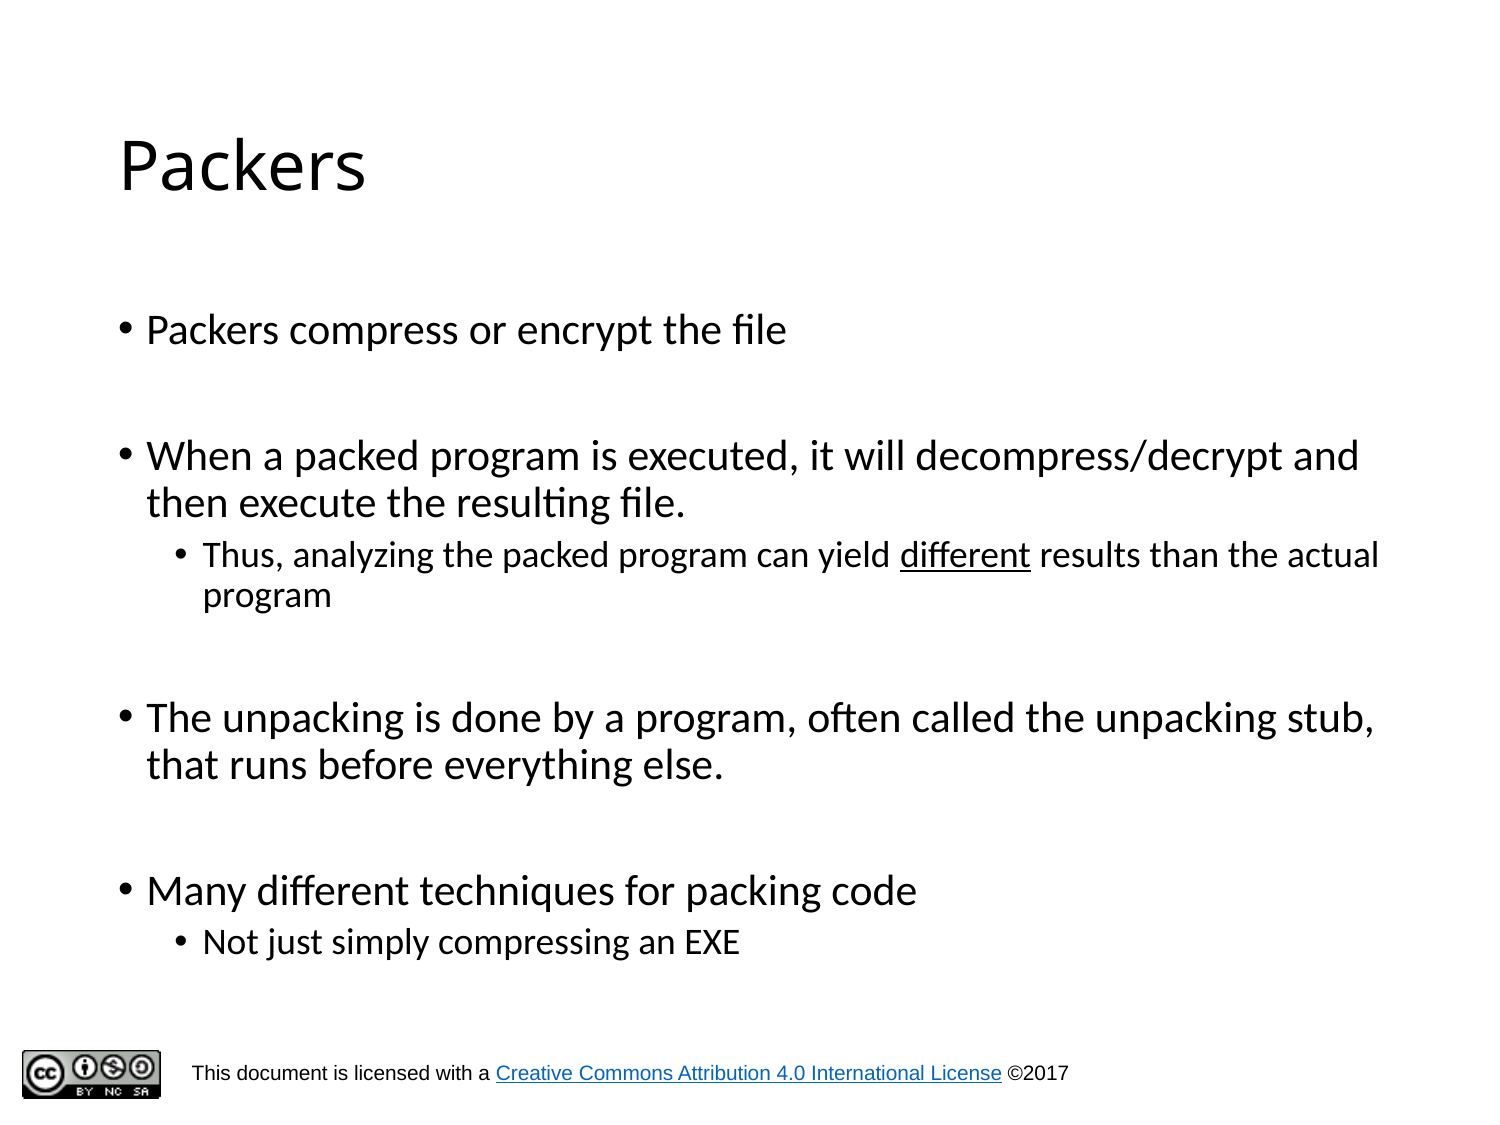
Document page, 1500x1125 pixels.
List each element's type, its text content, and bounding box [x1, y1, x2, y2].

list Packers compress or encrypt the file When a packed program is executed, it will decompress/decrypt and then execute the resulting file. Thus, analyzing the packed program can yield different results than the actual program The unpacking is done by a program, often called the unpacking stub, that runs before everything else. Many different techniques for packing code Not just simply compressing an EXE [102, 299, 1398, 1014]
picture [22, 1050, 161, 1099]
title Packers [102, 59, 1398, 278]
